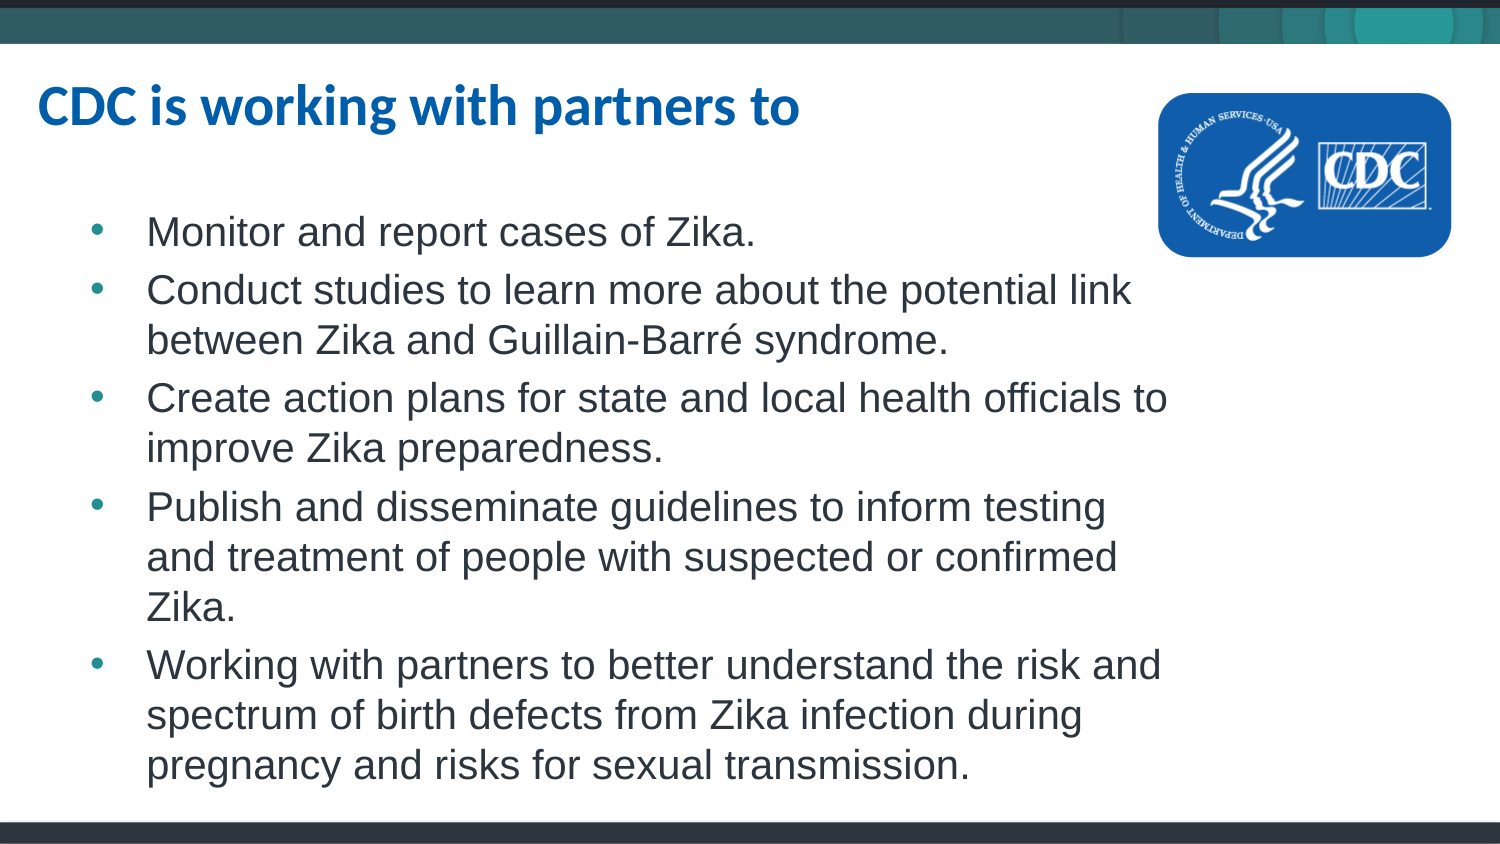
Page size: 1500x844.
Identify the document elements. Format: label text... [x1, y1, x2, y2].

picture [1154, 89, 1456, 260]
picture [0, 0, 1500, 44]
list Monitor and report cases of Zika. Conduct studies to learn more about the potential link between Zika and Guillain-Barré syndrome. Create action plans for state and local health officials to improve Zika preparedness. Publish and disseminate guidelines to inform testing and treatment of people with suspected or confirmed Zika. Working with partners to better understand the risk and spectrum of birth defects from Zika infection during pregnancy and risks for sexual transmission. [75, 196, 1199, 792]
title CDC is working with partners to [23, 59, 1425, 175]
